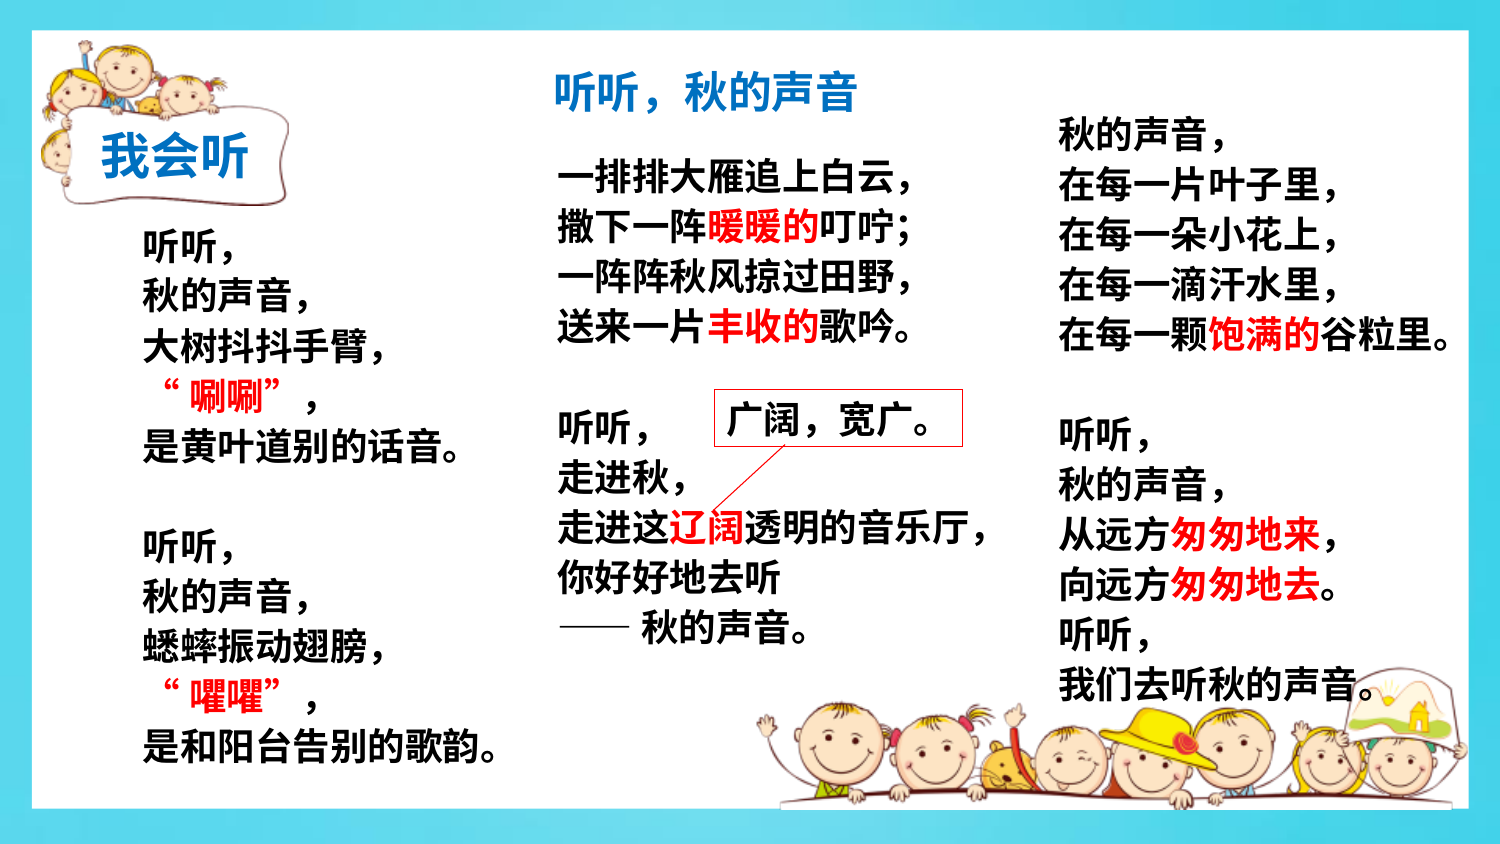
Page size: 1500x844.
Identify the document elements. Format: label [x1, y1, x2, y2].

picture [0, 0, 1500, 844]
text_box [713, 444, 785, 511]
